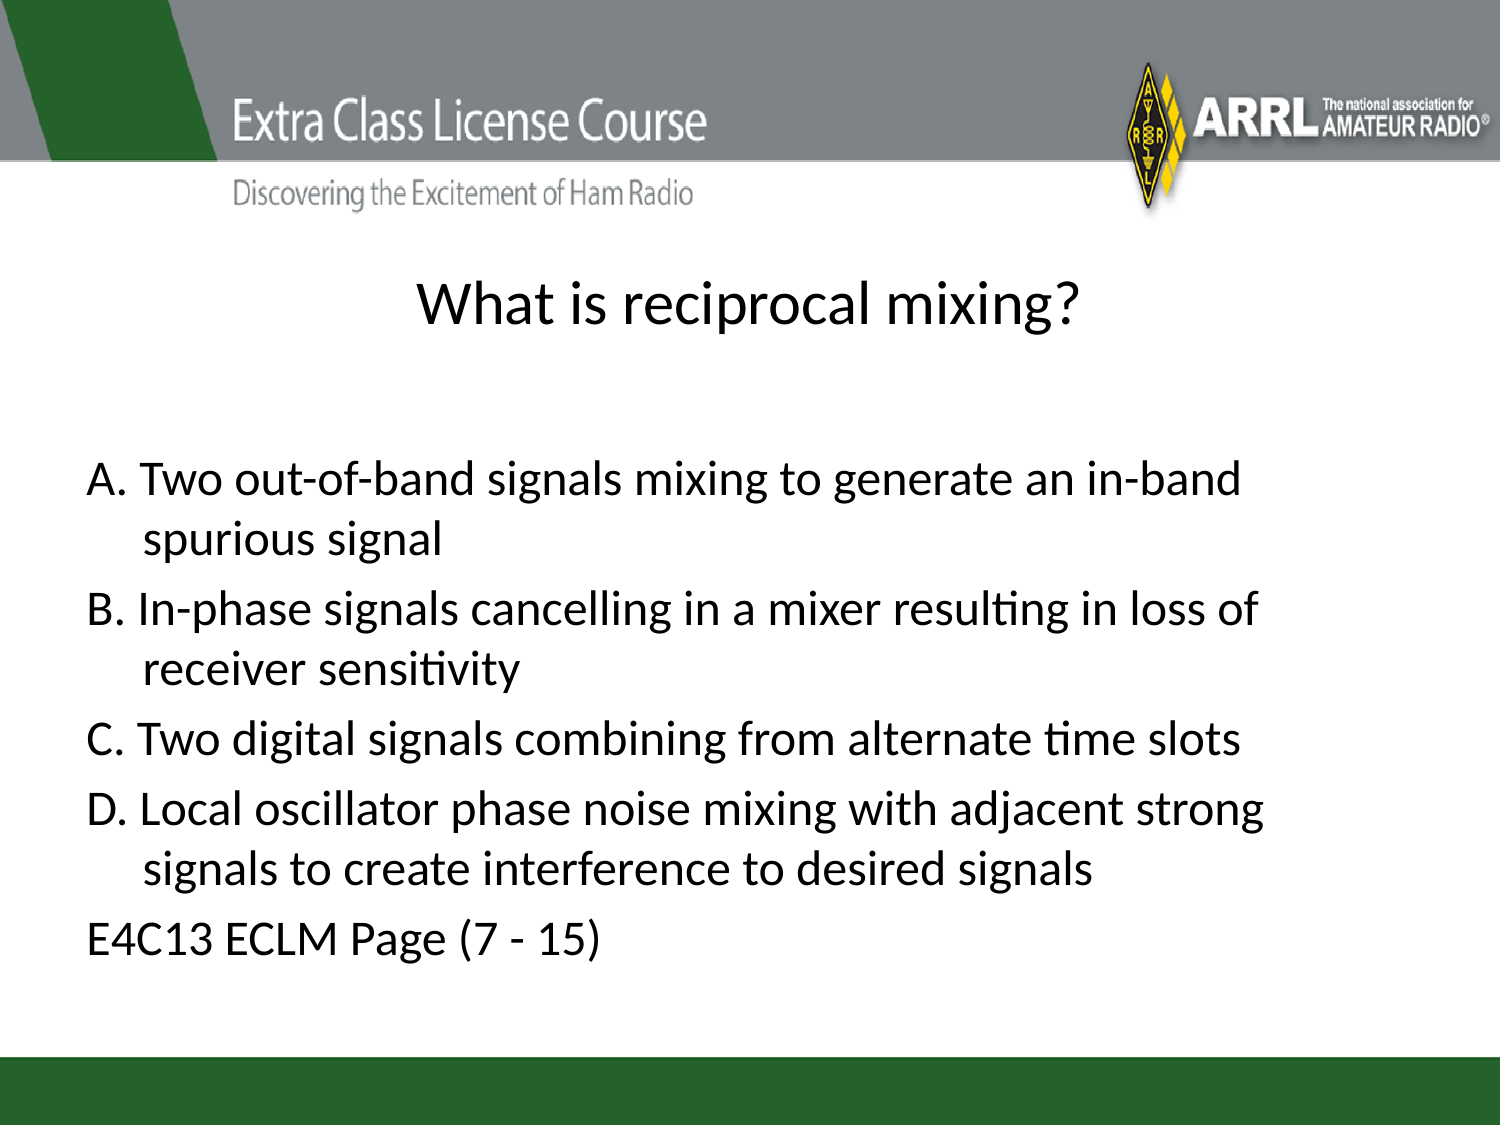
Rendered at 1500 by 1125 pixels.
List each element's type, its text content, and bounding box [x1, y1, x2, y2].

list A. Two out-of-band signals mixing to generate an in-band spurious signal B. In-phase signals cancelling in a mixer resulting in loss of receiver sensitivity C. Two digital signals combining from alternate time slots D. Local oscillator phase noise mixing with adjacent strong signals to create interference to desired signals E4C13 ECLM Page (7 - 15) [71, 438, 1422, 956]
title What is reciprocal mixing? [75, 254, 1425, 435]
picture [0, 0, 1500, 1125]
